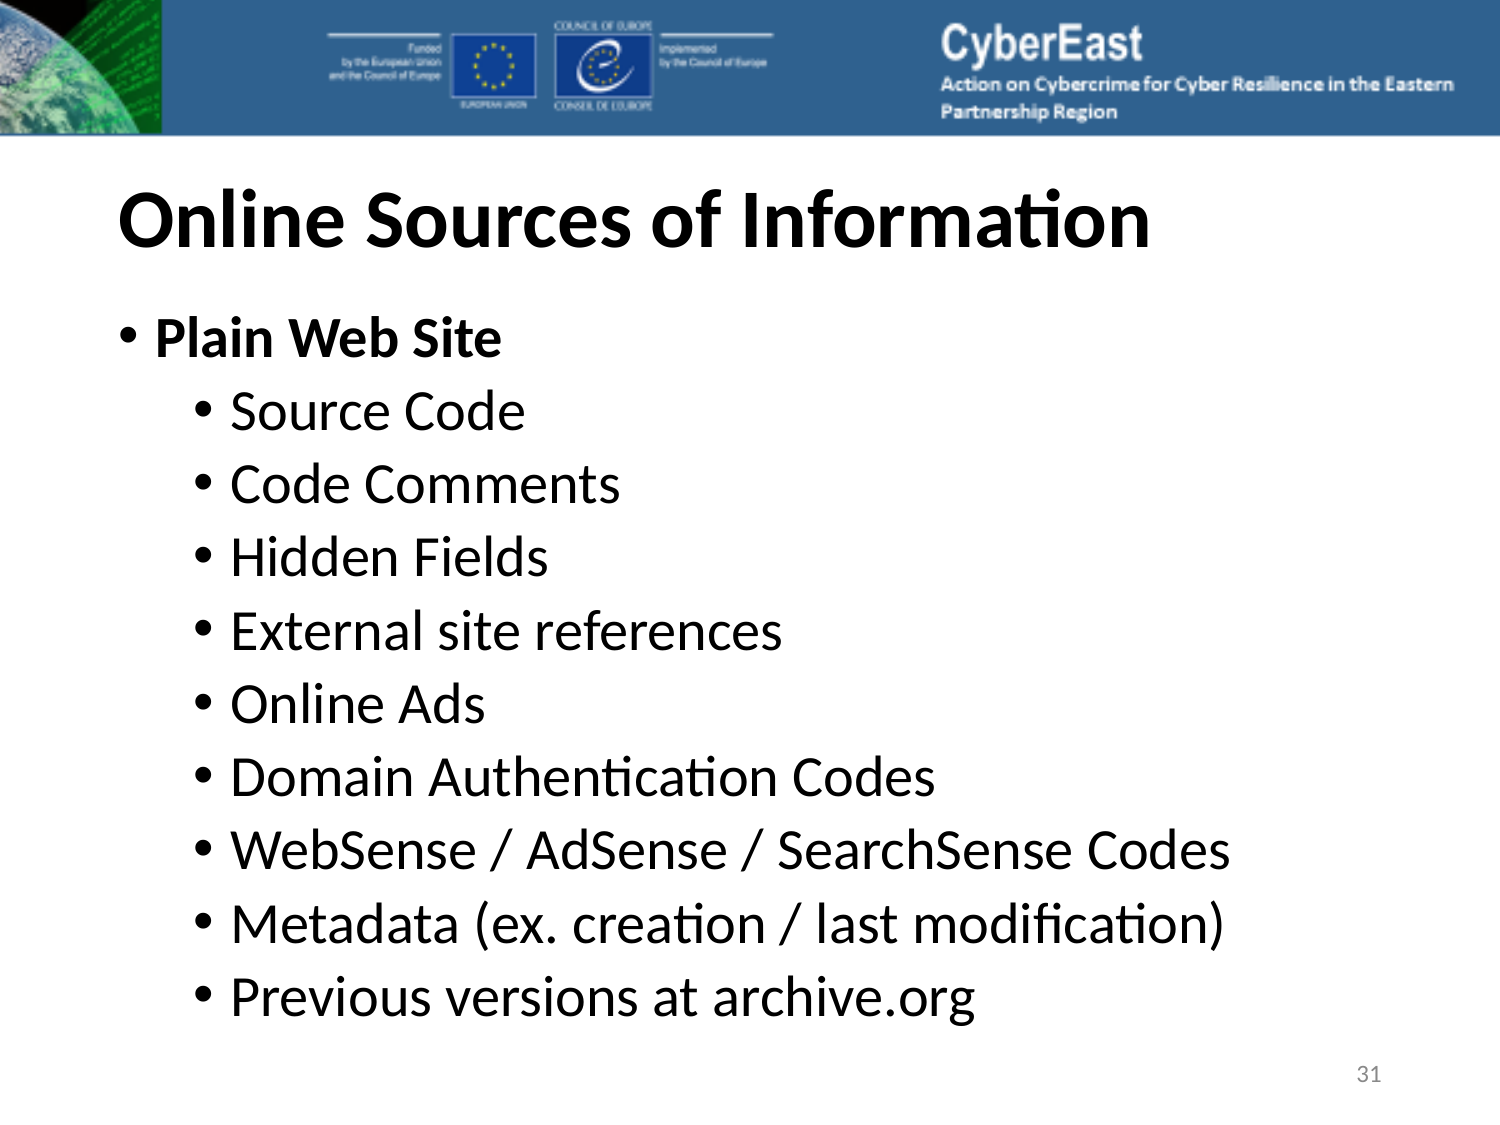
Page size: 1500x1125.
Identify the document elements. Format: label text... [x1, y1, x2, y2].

list Plain Web Site Source Code Code Comments Hidden Fields External site references Online Ads Domain Authentication Codes WebSense / AdSense / SearchSense Codes Metadata (ex. creation / last modification) Previous versions at archive.org [103, 299, 1421, 1068]
title Online Sources of Information [103, 111, 1397, 299]
picture [0, 0, 1500, 1125]
slide_number 31 [1059, 1042, 1397, 1103]
